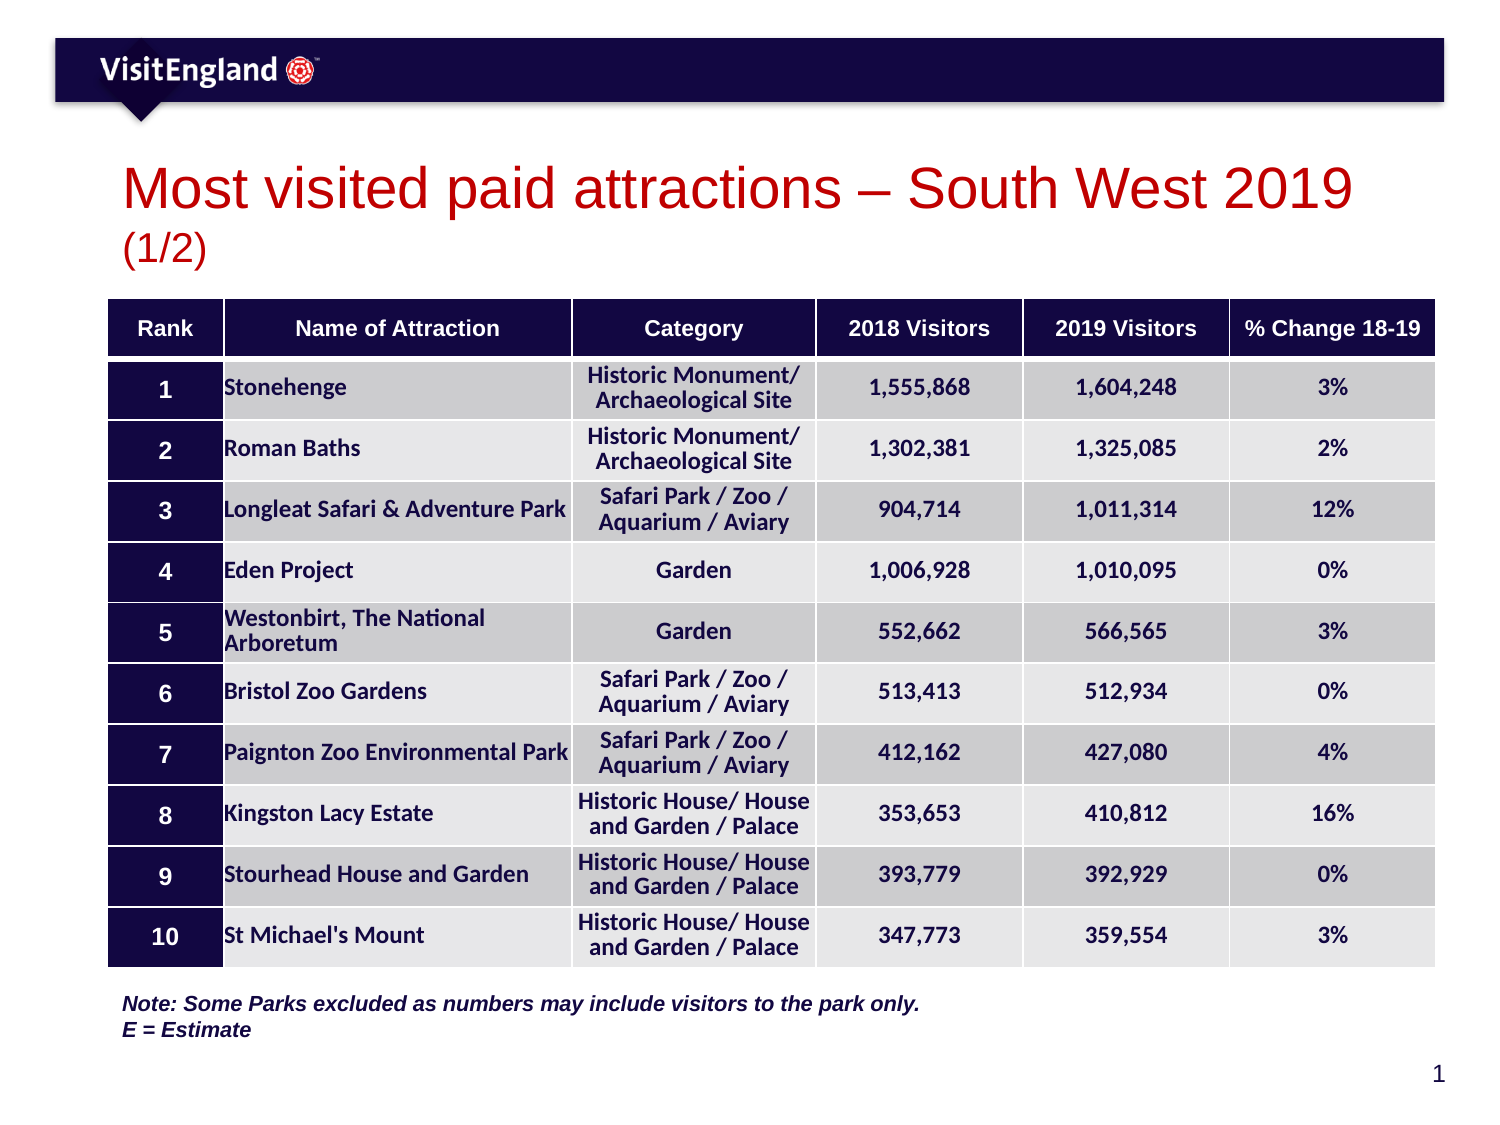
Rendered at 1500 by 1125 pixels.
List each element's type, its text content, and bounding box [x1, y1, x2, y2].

table_cell 4 [108, 543, 223, 602]
table_header 2019 Visitors [1024, 299, 1229, 356]
table_header Category [573, 299, 815, 356]
table_cell 347,773 [817, 908, 1022, 967]
table_cell 10 [108, 908, 223, 967]
table_cell 4% [1230, 725, 1435, 784]
table_cell 353,653 [817, 786, 1022, 845]
table_cell Historic House/ House and Garden / Palace [573, 786, 815, 845]
title Most visited paid attractions – South West 2019 (1/2) [107, 143, 1445, 276]
text_box Note: Some Parks excluded as numbers may include visitors to the park only. E = Estimate [107, 982, 1405, 1050]
table_cell Historic Monument/ Archaeological Site [573, 421, 815, 480]
table_cell 3% [1230, 362, 1435, 419]
table_cell Safari Park / Zoo / Aquarium / Aviary [573, 664, 815, 723]
table_cell Longleat Safari & Adventure Park [225, 482, 571, 541]
table_cell Stourhead House and Garden [225, 847, 571, 906]
table_cell 9 [108, 847, 223, 906]
table_cell Kingston Lacy Estate [225, 786, 571, 845]
table_header 2018 Visitors [817, 299, 1022, 356]
table_cell 412,162 [817, 725, 1022, 784]
table_cell 513,413 [817, 664, 1022, 723]
table_cell Stonehenge [225, 362, 571, 419]
table_cell 8 [108, 786, 223, 845]
table_cell Garden [573, 543, 815, 602]
table_cell Westonbirt, The National Arboretum [225, 603, 571, 662]
table_cell Historic Monument/ Archaeological Site [573, 362, 815, 419]
table_cell 566,565 [1024, 603, 1229, 662]
table_cell 1,604,248 [1024, 362, 1229, 419]
table_cell 6 [108, 664, 223, 723]
table_cell 1,325,085 [1024, 421, 1229, 480]
table_cell Historic House/ House and Garden / Palace [573, 847, 815, 906]
table_cell Eden Project [225, 543, 571, 602]
table_cell 393,779 [817, 847, 1022, 906]
table_cell 5 [108, 603, 223, 662]
table_cell 0% [1230, 543, 1435, 602]
table_cell 512,934 [1024, 664, 1229, 723]
table_cell 1,302,381 [817, 421, 1022, 480]
table_header Rank [108, 299, 223, 356]
table_cell 0% [1230, 664, 1435, 723]
table_cell Paignton Zoo Environmental Park [225, 725, 571, 784]
table_cell 0% [1230, 847, 1435, 906]
table_cell 2% [1230, 421, 1435, 480]
table_cell 1,555,868 [817, 362, 1022, 419]
table_cell 3% [1230, 603, 1435, 662]
table_cell 427,080 [1024, 725, 1229, 784]
table_cell Roman Baths [225, 421, 571, 480]
table_cell 392,929 [1024, 847, 1229, 906]
table_header % Change 18-19 [1230, 299, 1435, 356]
table_cell St Michael's Mount [225, 908, 571, 967]
table_header Name of Attraction [225, 299, 571, 356]
table_cell 552,662 [817, 603, 1022, 662]
table_cell 1,010,095 [1024, 543, 1229, 602]
table_cell Historic House/ House and Garden / Palace [573, 908, 815, 967]
table_cell Garden [573, 603, 815, 662]
table_cell 1,011,314 [1024, 482, 1229, 541]
table_cell 1 [108, 362, 223, 419]
table_cell 1,006,928 [817, 543, 1022, 602]
table_cell 12% [1230, 482, 1435, 541]
table_cell Bristol Zoo Gardens [225, 664, 571, 723]
table_cell 3 [108, 482, 223, 541]
table_cell Safari Park / Zoo / Aquarium / Aviary [573, 482, 815, 541]
picture [95, 56, 322, 88]
table_cell 3% [1230, 908, 1435, 967]
table_cell 16% [1230, 786, 1435, 845]
table_cell 2 [108, 421, 223, 480]
table_cell Safari Park / Zoo / Aquarium / Aviary [573, 725, 815, 784]
table_cell 410,812 [1024, 786, 1229, 845]
table_cell 904,714 [817, 482, 1022, 541]
table_cell 359,554 [1024, 908, 1229, 967]
table_cell 7 [108, 725, 223, 784]
